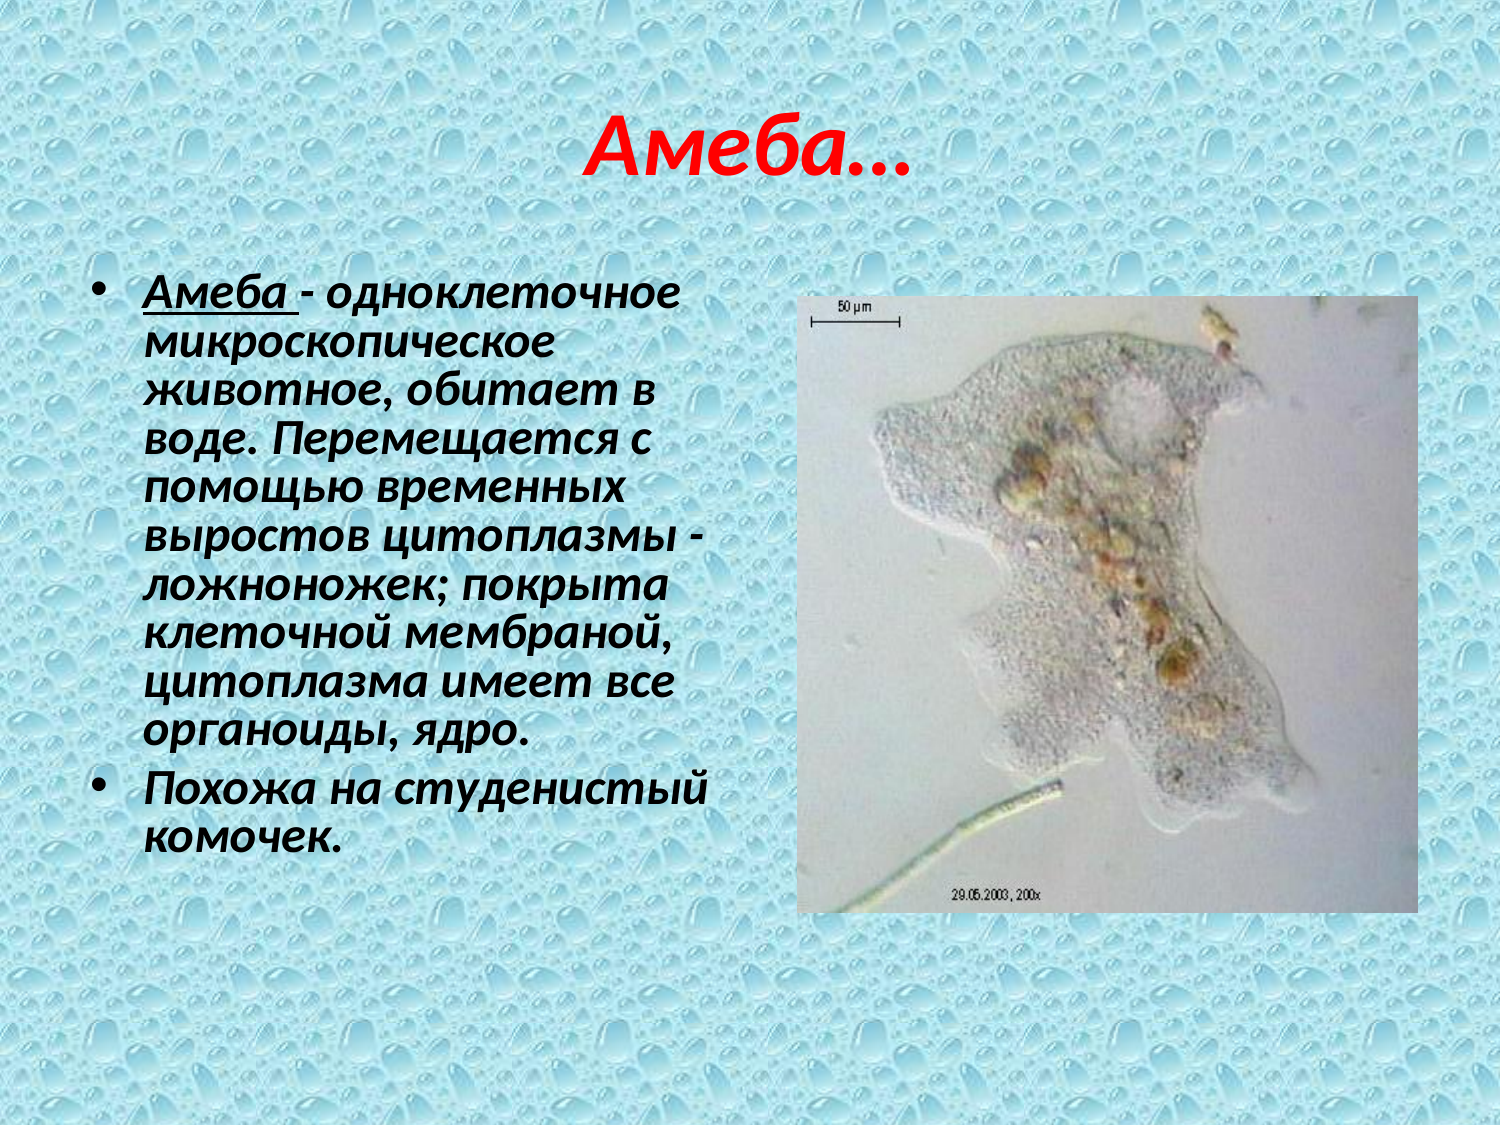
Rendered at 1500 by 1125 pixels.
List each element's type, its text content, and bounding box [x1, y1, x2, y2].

picture [0, 0, 1500, 1125]
title Амеба… [74, 45, 1426, 233]
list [796, 296, 1419, 913]
list Амеба - одноклеточное микроскопическое животное, обитает в воде. Перемещается с помощью временных выростов цитоплазмы - ложноножек; покрыта клеточной мембраной, цитоплазма имеет все органоиды, ядро. Похожа на студенистый комочек. [74, 262, 738, 1006]
